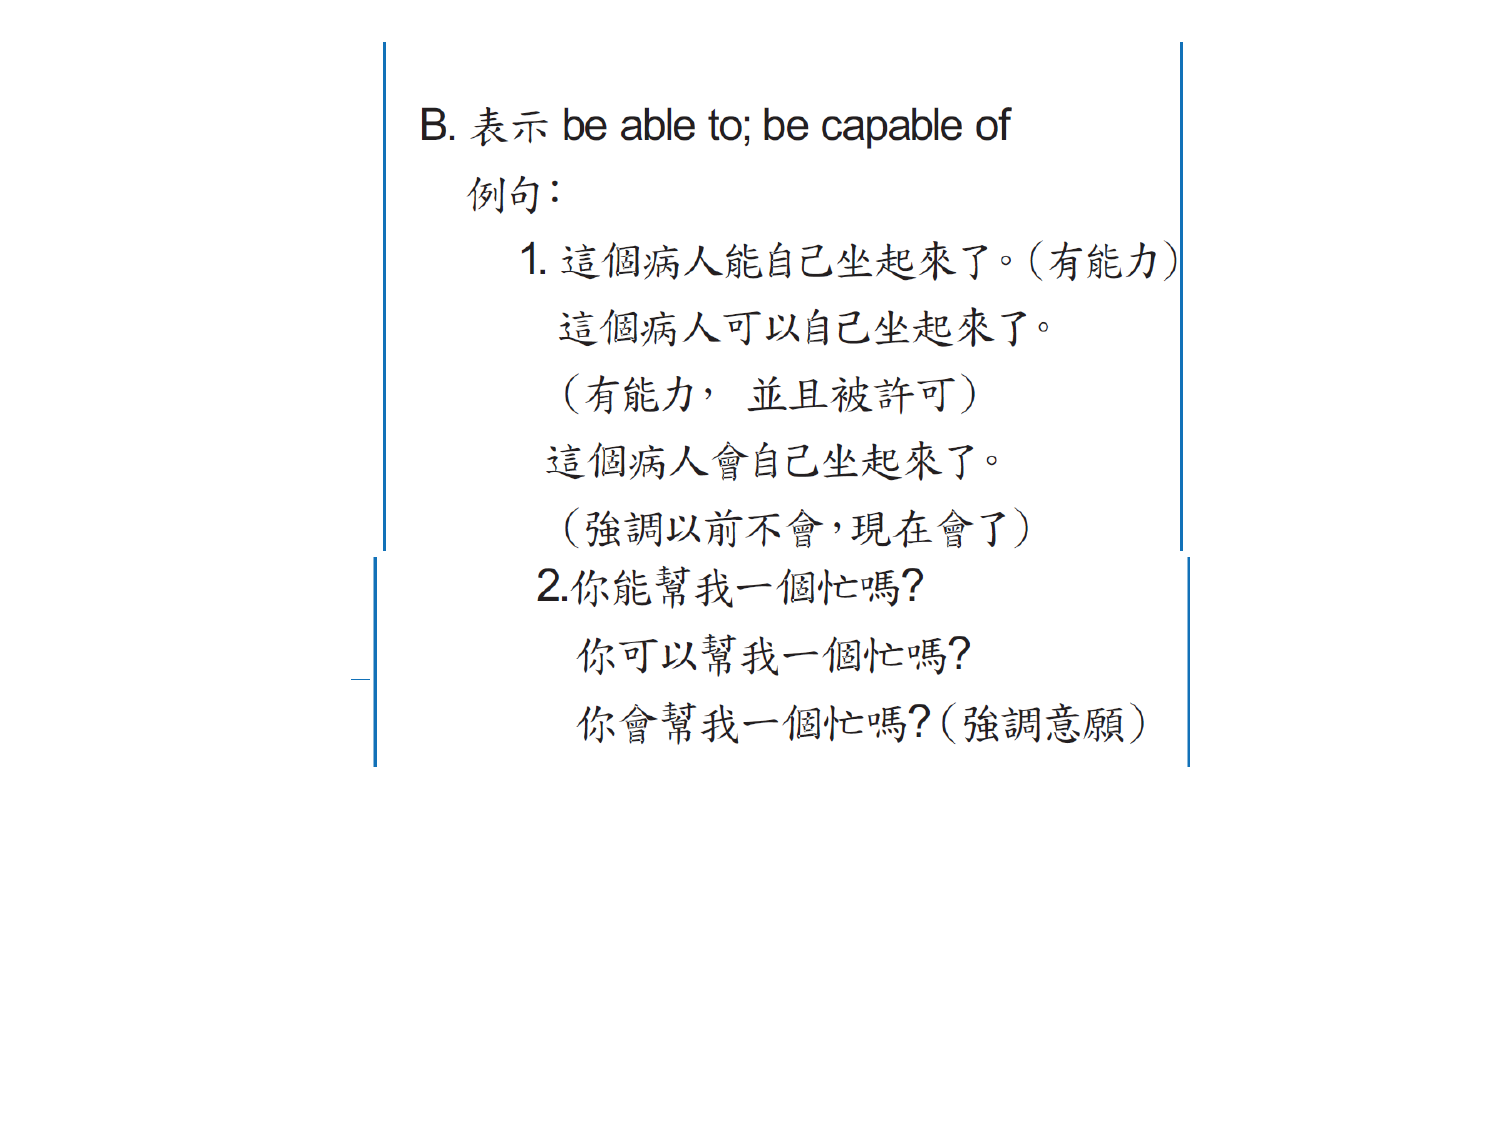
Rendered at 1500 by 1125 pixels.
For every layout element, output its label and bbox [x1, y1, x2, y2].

picture [351, 556, 1244, 768]
picture [312, 42, 1211, 551]
